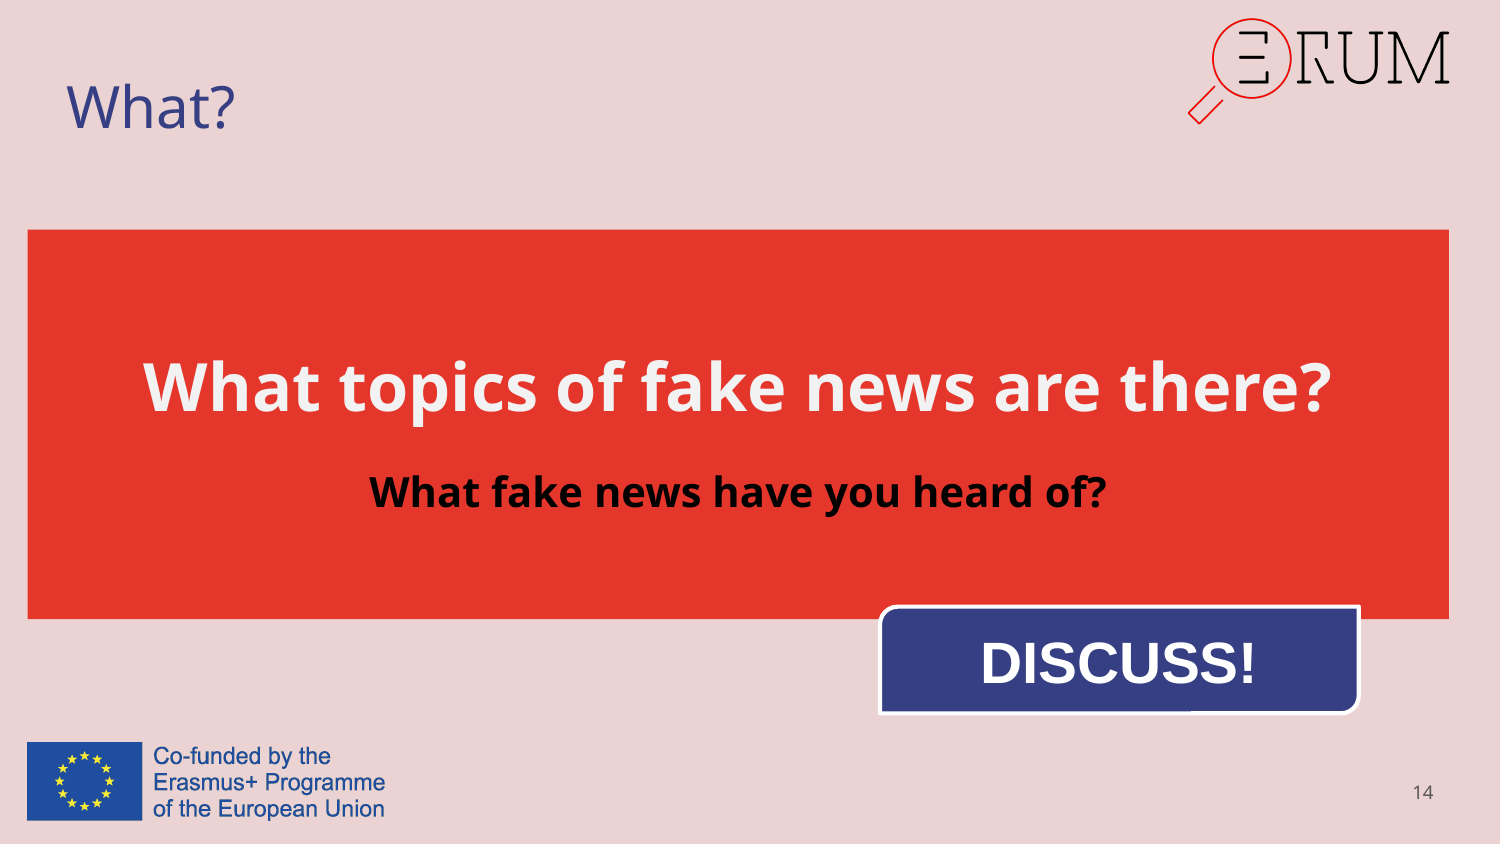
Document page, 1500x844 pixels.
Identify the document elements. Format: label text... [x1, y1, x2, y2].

slide_number 14 [1358, 761, 1449, 826]
picture [27, 742, 385, 821]
text_box DISCUSS! [879, 606, 1359, 714]
title What? [51, 55, 1168, 150]
text_box What topics of fake news are there? What fake news have you heard of? [27, 229, 1449, 620]
picture [1136, 0, 1500, 137]
